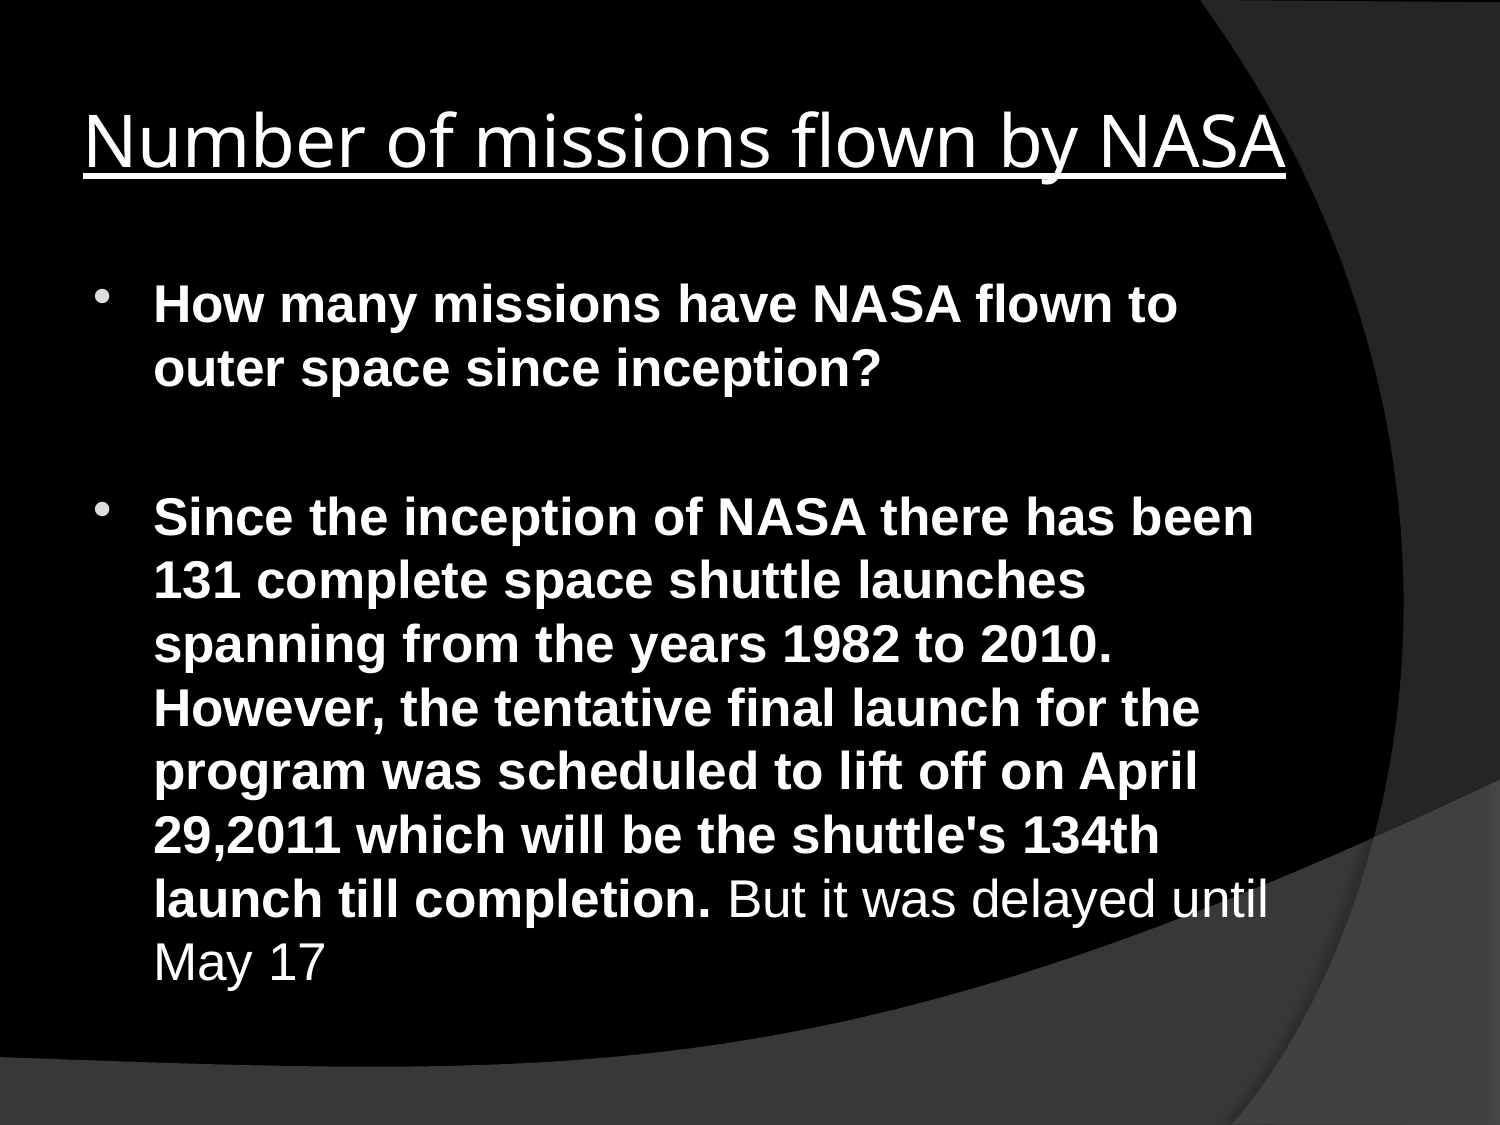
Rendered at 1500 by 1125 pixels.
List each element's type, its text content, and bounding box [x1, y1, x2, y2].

title Number of missions flown by NASA [75, 45, 1300, 233]
list How many missions have NASA flown to outer space since inception? Since the inception of NASA there has been 131 complete space shuttle launches spanning from the years 1982 to 2010. However, the tentative final launch for the program was scheduled to lift off on April 29,2011 which will be the shuttle's 134th launch till completion. But it was delayed until May 17 [75, 262, 1300, 1005]
